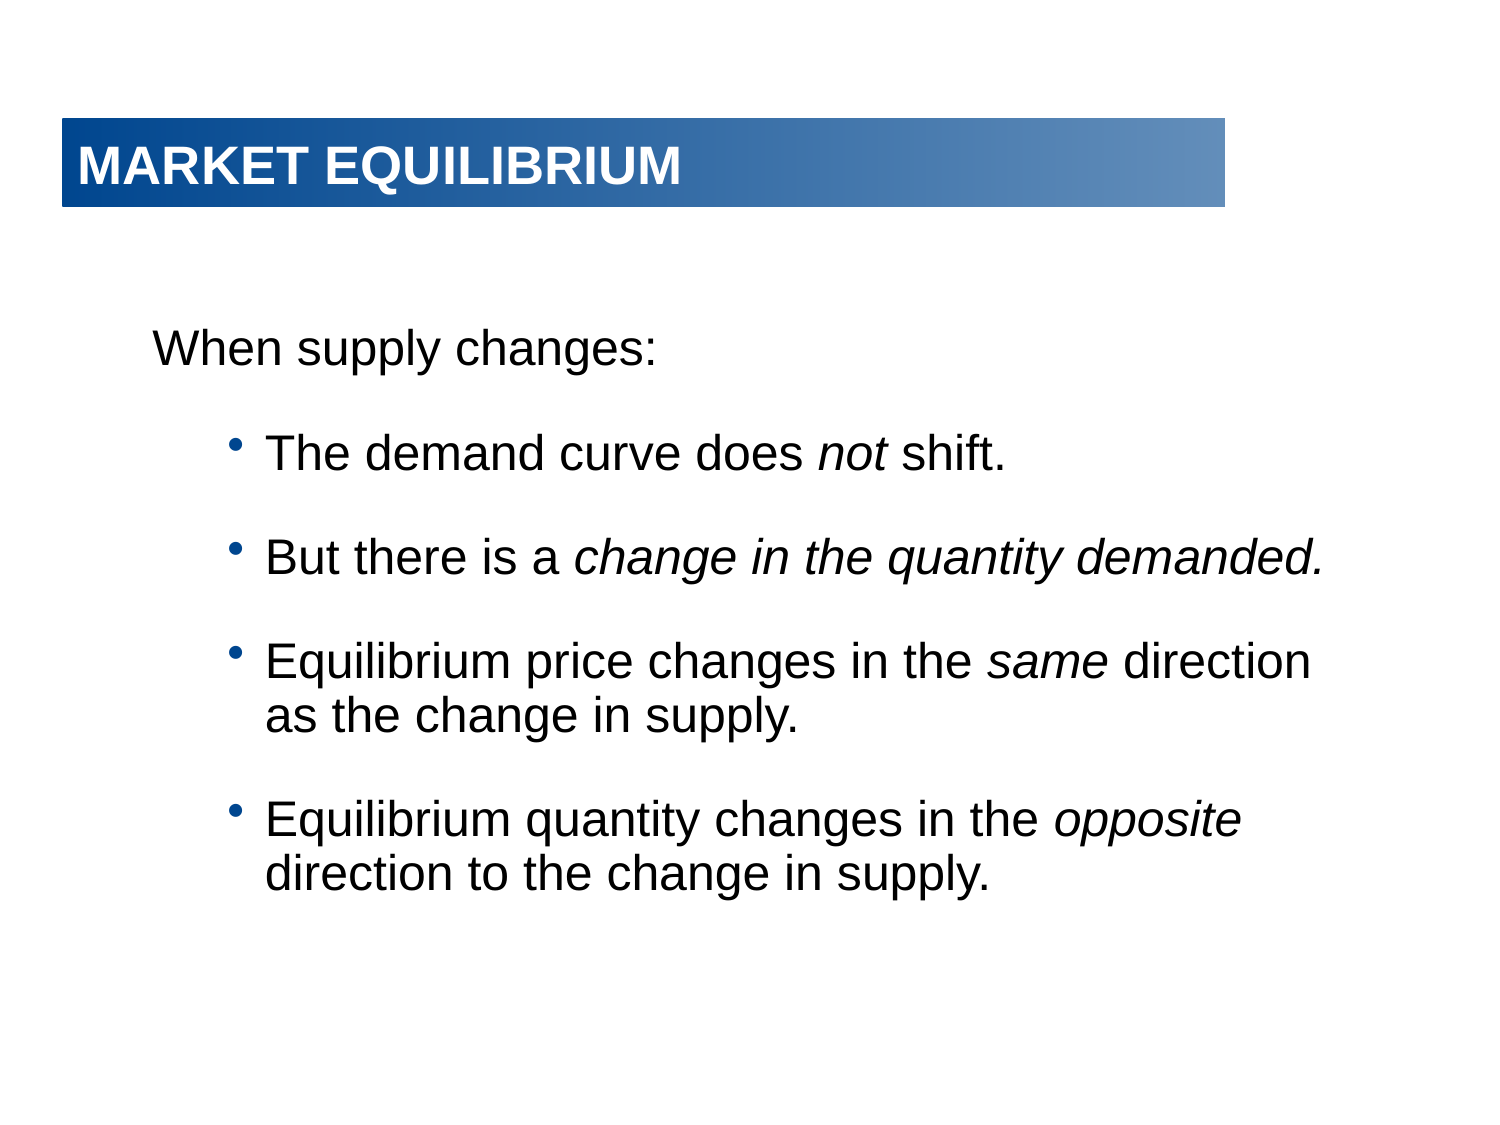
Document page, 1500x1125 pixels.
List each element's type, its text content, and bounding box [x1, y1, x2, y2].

list When supply changes: The demand curve does not shift. But there is a change in the quantity demanded. Equilibrium price changes in the same direction as the change in supply. Equilibrium quantity changes in the opposite direction to the change in supply. [62, 312, 1376, 988]
title MARKET EQUILIBRIUM [62, 118, 1226, 207]
